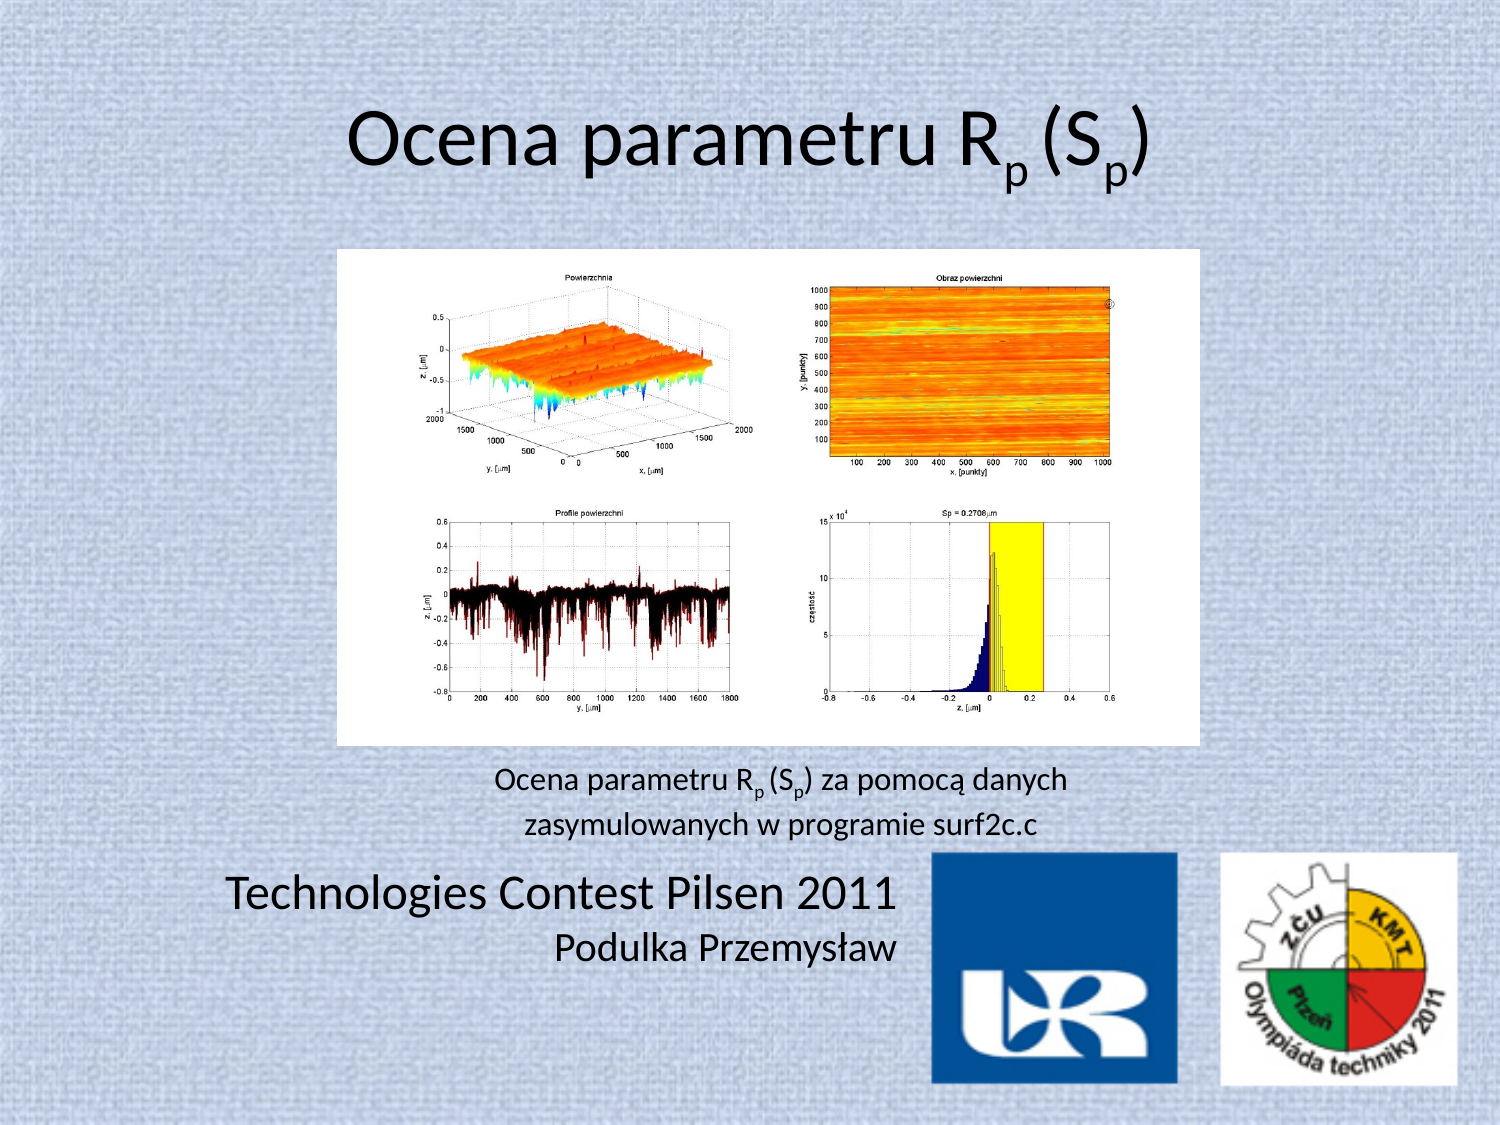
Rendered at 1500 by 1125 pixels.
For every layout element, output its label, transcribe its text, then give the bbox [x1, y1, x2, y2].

picture [0, 0, 1500, 1125]
text_box Ocena parametru Rp (Sp) za pomocą danych zasymulowanych w programie surf2c.c [387, 754, 1175, 850]
title Ocena parametru Rp (Sp) [75, 45, 1425, 233]
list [337, 249, 1201, 746]
text_box Technologies Contest Pilsen 2011 Podulka Przemysław [74, 849, 913, 1075]
